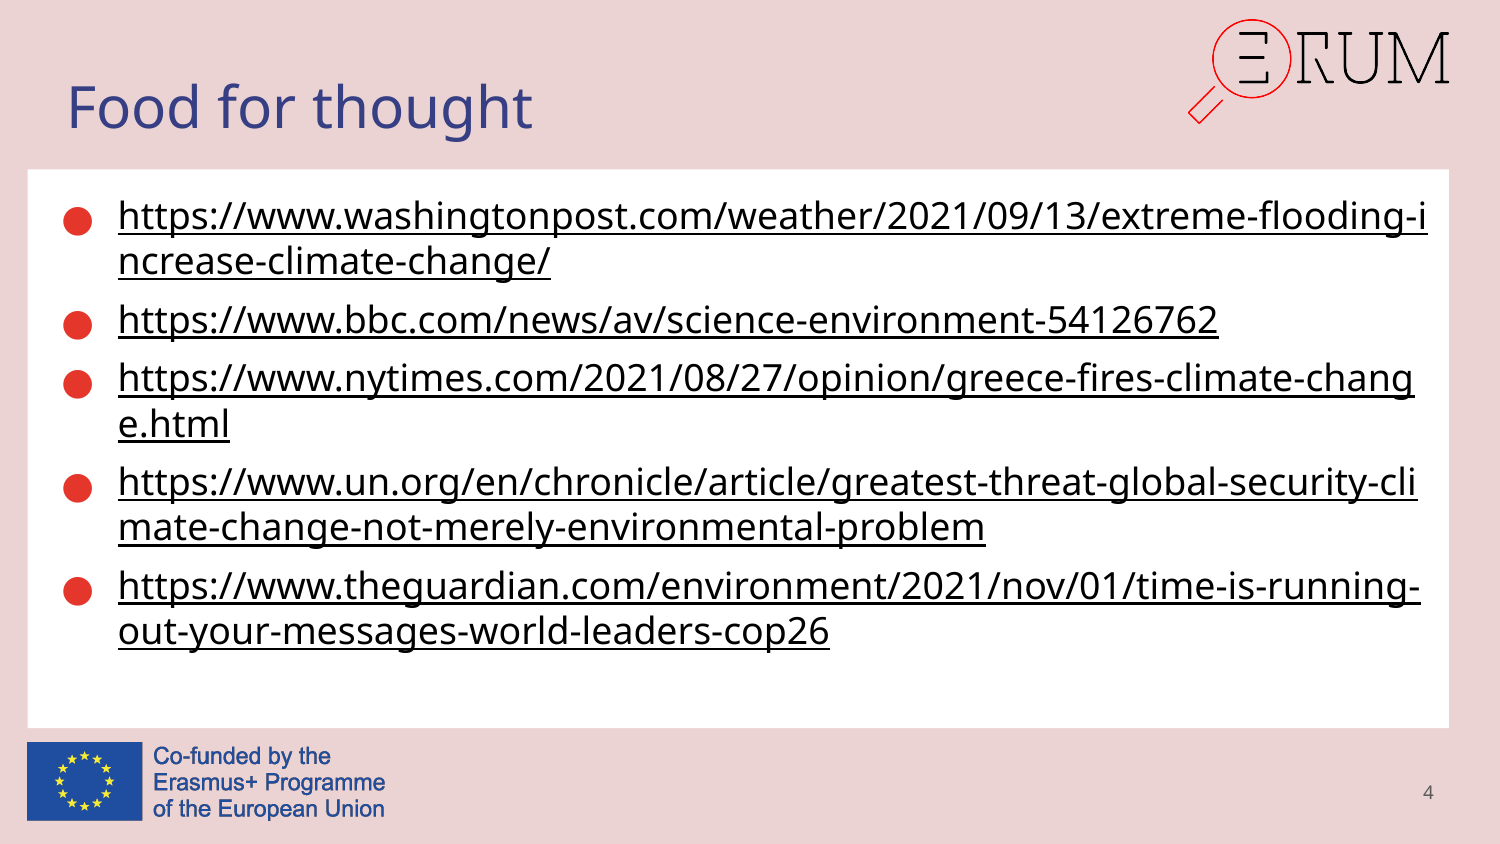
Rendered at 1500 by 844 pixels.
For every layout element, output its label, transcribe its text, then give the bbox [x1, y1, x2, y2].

slide_number 4 [1358, 761, 1449, 826]
title Food for thought [51, 55, 1168, 150]
picture [1136, 0, 1500, 137]
list https://www.washingtonpost.com/weather/2021/09/13/extreme-flooding-increase-climate-change/ https://www.bbc.com/news/av/science-environment-54126762 https://www.nytimes.com/2021/08/27/opinion/greece-fires-climate-change.html https://www.un.org/en/chronicle/article/greatest-threat-global-security-climate-change-not-merely-environmental-problem https://www.theguardian.com/environment/2021/nov/01/time-is-running-out-your-messages-world-leaders-cop26 [27, 169, 1449, 729]
picture [27, 742, 385, 821]
